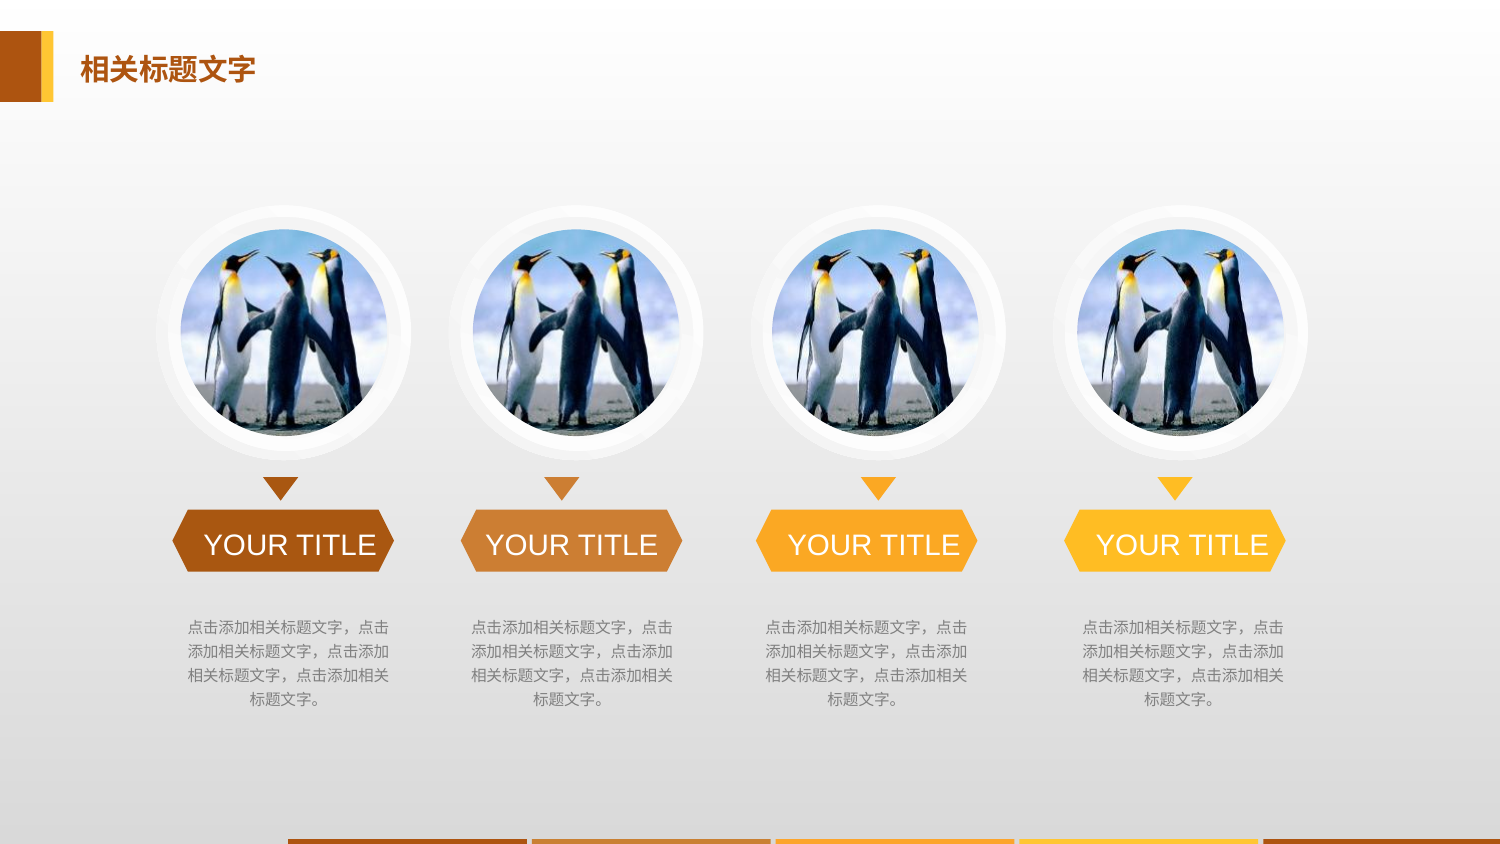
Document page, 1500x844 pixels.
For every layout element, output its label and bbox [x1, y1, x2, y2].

text_box [0, 30, 1500, 844]
